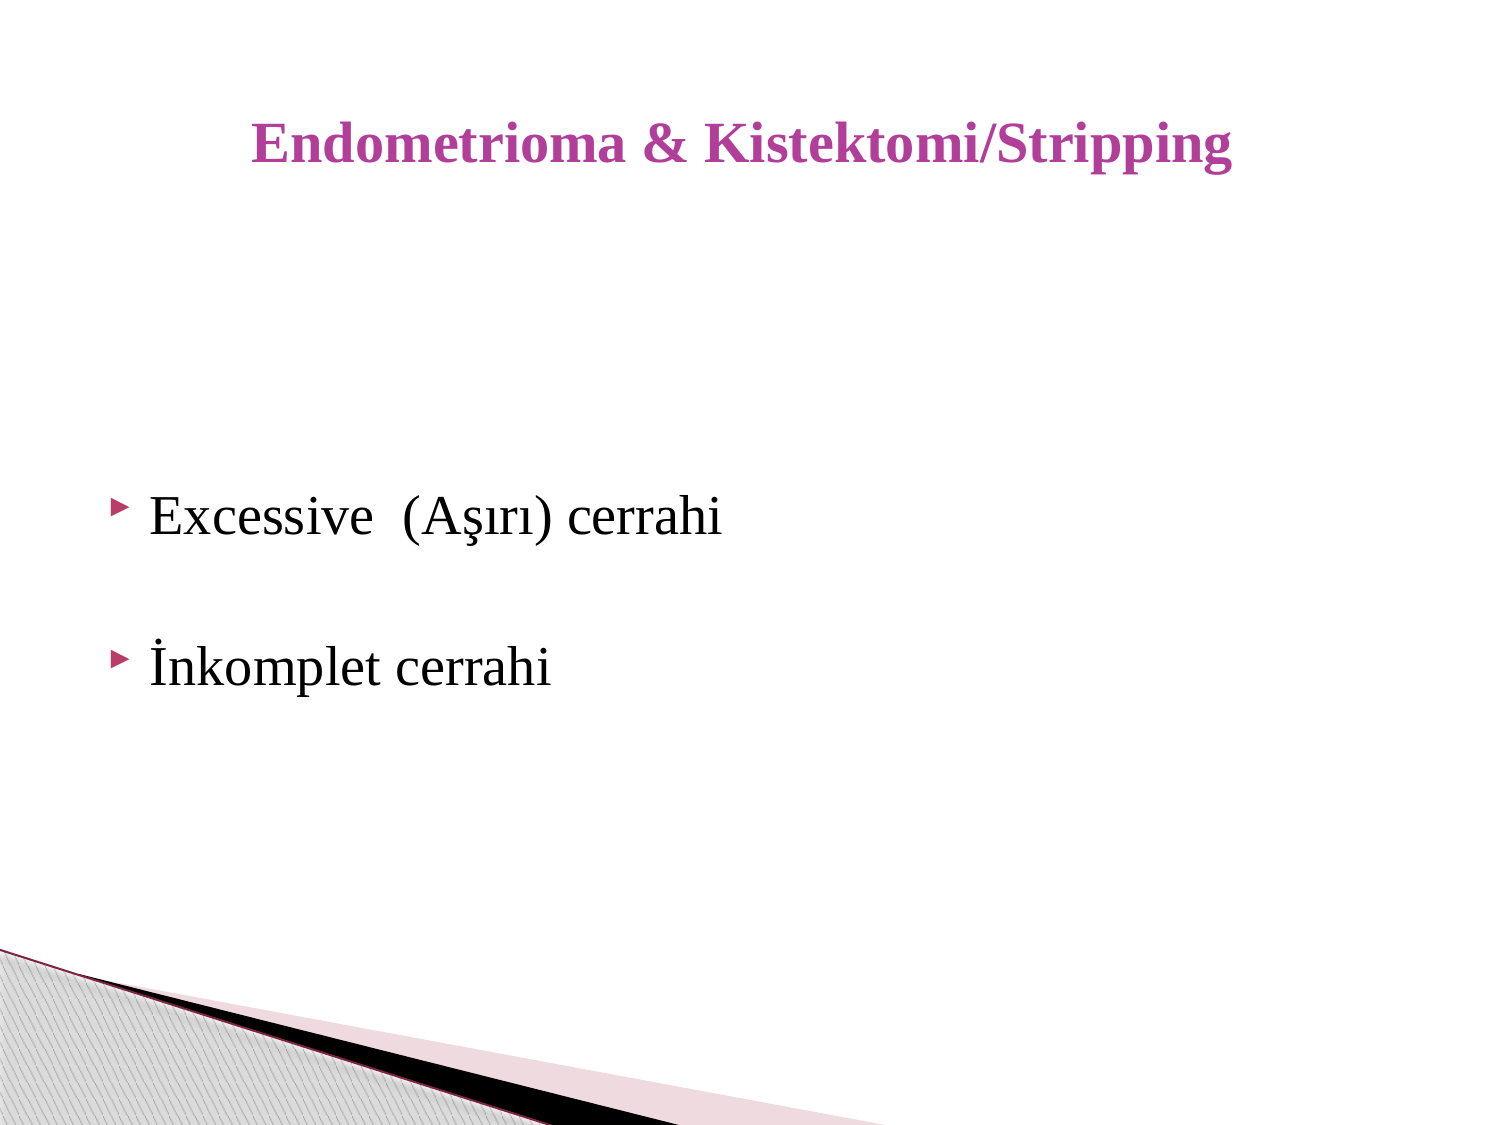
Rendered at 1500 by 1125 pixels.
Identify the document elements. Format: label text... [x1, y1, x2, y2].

list Excessive (Aşırı) cerrahi İnkomplet cerrahi [75, 243, 1425, 986]
title Endometrioma & Kistektomi/Stripping [75, 45, 1425, 233]
